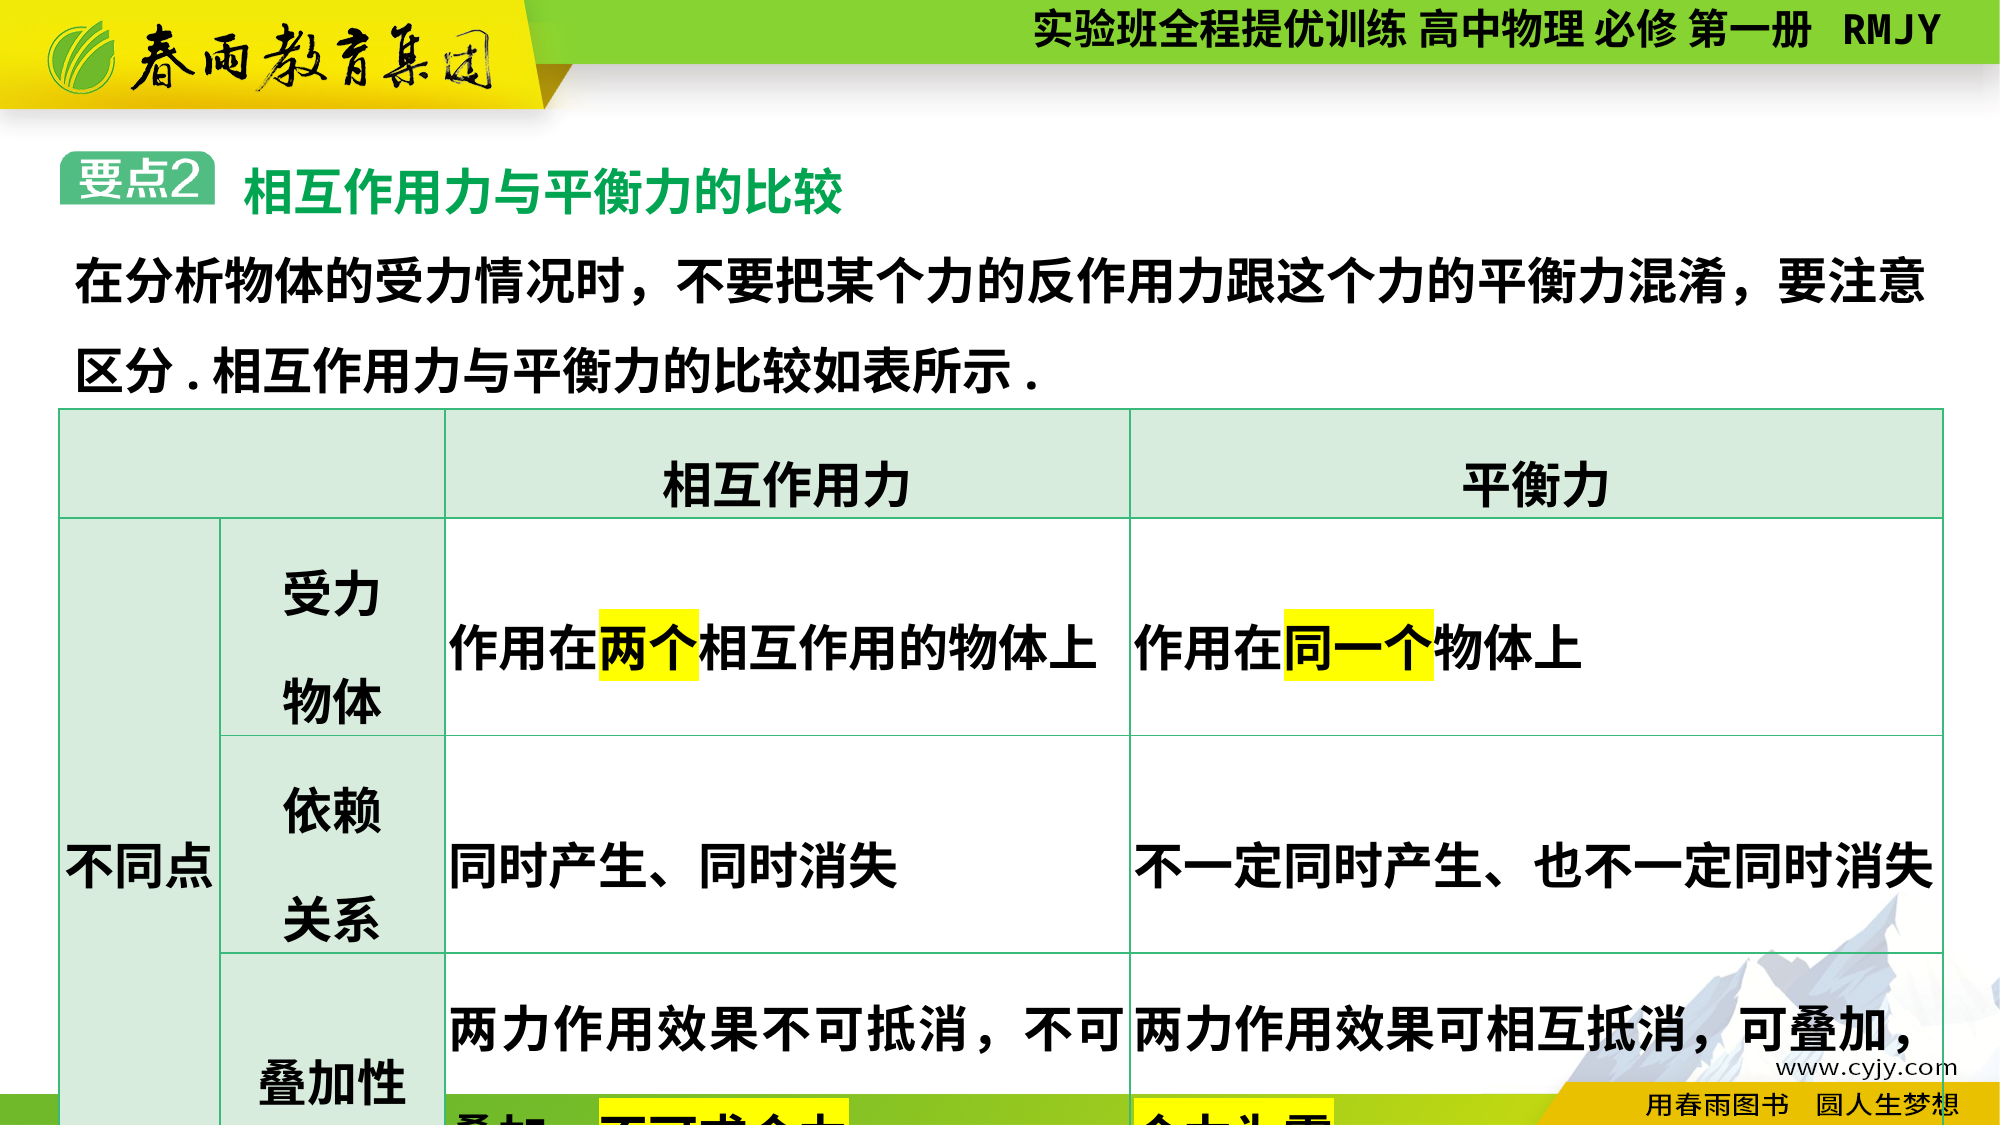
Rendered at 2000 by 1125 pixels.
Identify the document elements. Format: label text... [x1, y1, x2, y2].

table_cell 作用在两个相互作用的物体上 [446, 519, 1129, 735]
table_cell 两力作用效果可相互抵消，可叠加，合力为零 [1131, 954, 1942, 1125]
table_cell 叠加性 [221, 954, 444, 1125]
table_header [60, 410, 444, 517]
table_cell 依赖 关系 [221, 736, 444, 952]
table_cell 不同点 [60, 519, 219, 1125]
list 相互作用力与平衡力的比较 在分析物体的受力情况时，不要把某个力的反作用力跟这个力的平衡力混淆，要注意区分.相互作用力与平衡力的比较如表所示. [59, 122, 1944, 408]
table_header 平衡力 [1131, 410, 1942, 517]
table_cell 受力 物体 [221, 519, 444, 735]
table_cell 不一定同时产生、也不一定同时消失 [1131, 736, 1942, 952]
picture [0, 0, 2000, 1125]
table_cell 作用在同一个物体上 [1131, 519, 1942, 735]
table_cell 同时产生、同时消失 [446, 736, 1129, 952]
table_header 相互作用力 [446, 410, 1129, 517]
table_cell 两力作用效果不可抵消，不可叠加，不可求合力 [446, 954, 1129, 1125]
